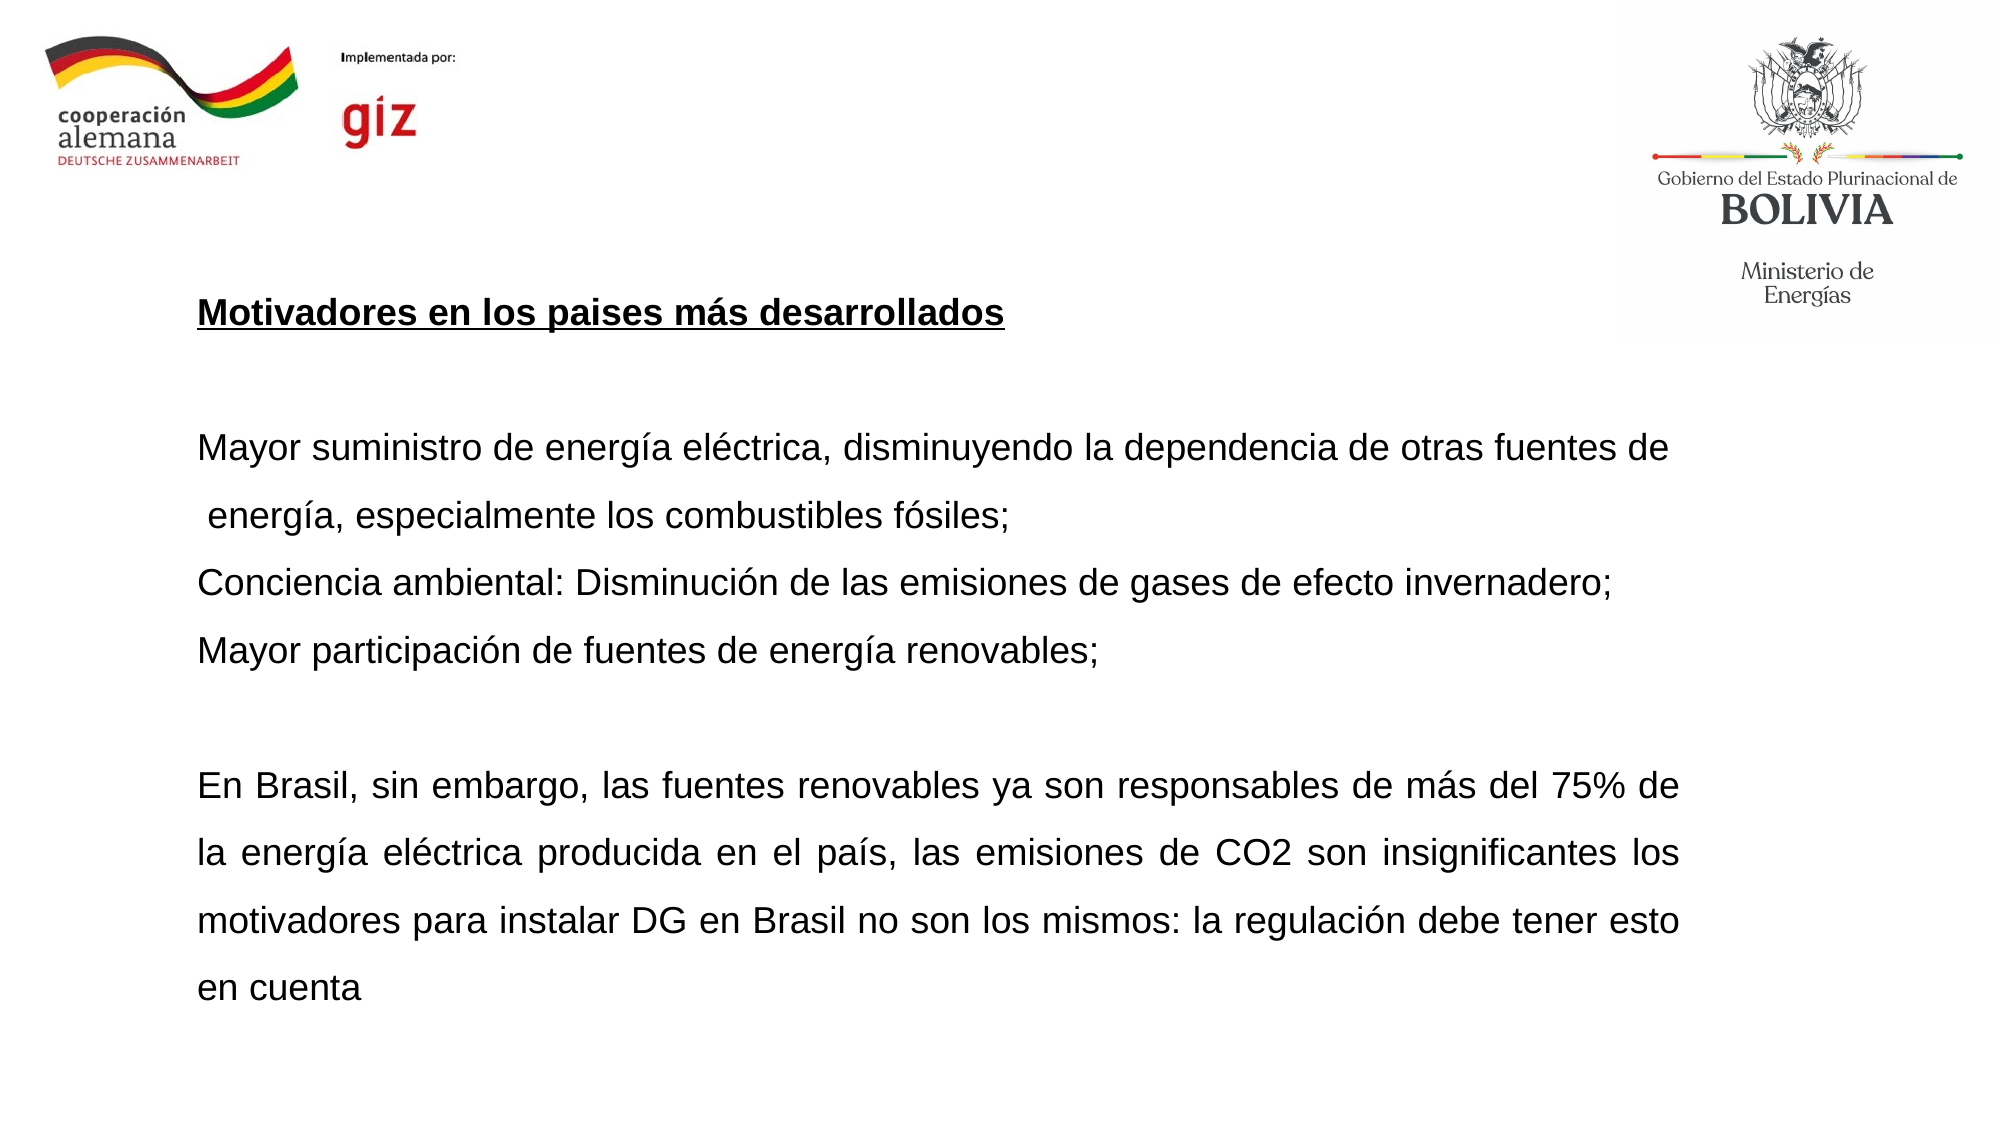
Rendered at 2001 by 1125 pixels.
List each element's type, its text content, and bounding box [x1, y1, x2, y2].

text_box Motivadores en los paises más desarrollados Mayor suministro de energía eléctrica, disminuyendo la dependencia de otras fuentes de energía, especialmente los combustibles fósiles; Conciencia ambiental: Disminución de las emisiones de gases de efecto invernadero; Mayor participación de fuentes de energía renovables; En Brasil, sin embargo, las fuentes renovables ya son responsables de más del 75% de la energía eléctrica producida en el país, las emisiones de CO2 son insignificantes los motivadores para instalar DG en Brasil no son los mismos: la regulación debe tener esto en cuenta [182, 537, 1695, 1125]
text_box Motivadores en los paises más desarrollados Mayor suministro de energía eléctrica, disminuyendo la dependencia de otras fuentes de energía, especialmente los combustibles fósiles; Conciencia ambiental: Disminución de las emisiones de gases de efecto invernadero; Mayor participación de fuentes de energía renovables; En Brasil, sin embargo, las fuentes renovables ya son responsables de más del 75% de la energía eléctrica producida en el país, las emisiones de CO2 son insignificantes los motivadores para instalar DG en Brasil no son los mismos: la regulación debe tener esto en cuenta [182, 258, 1695, 410]
picture [1615, 0, 2000, 341]
text_box [149, 410, 1863, 537]
text_box [210, 729, 1850, 813]
picture [16, 0, 483, 199]
